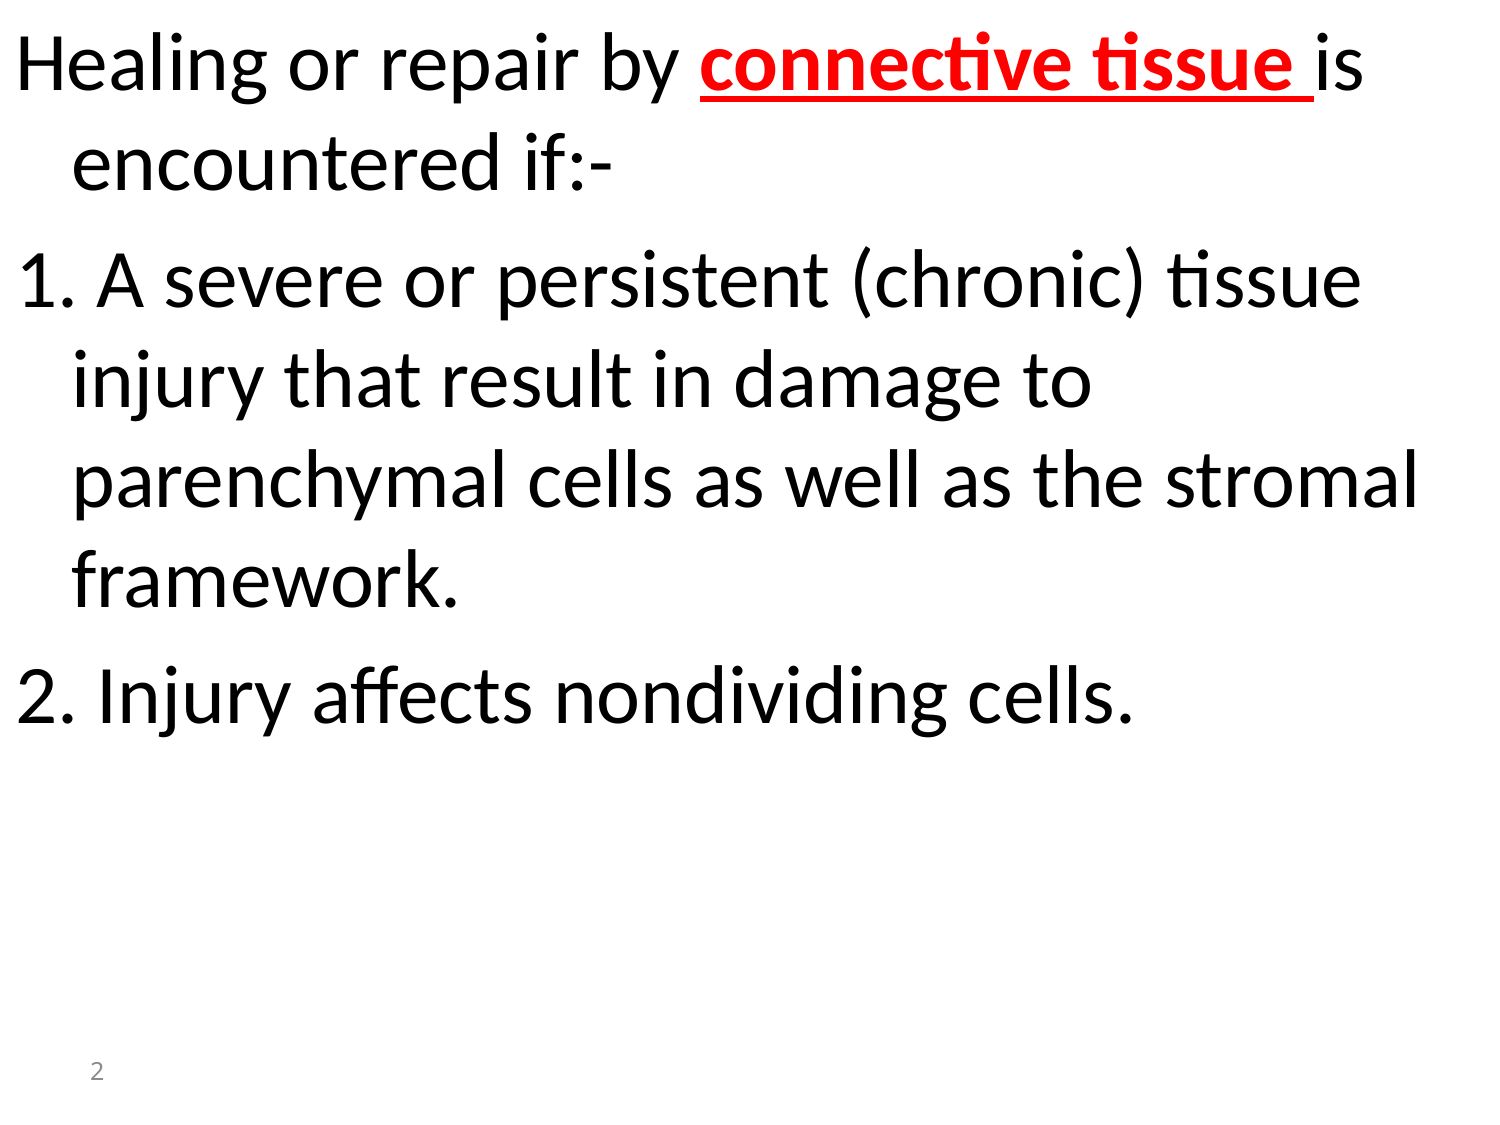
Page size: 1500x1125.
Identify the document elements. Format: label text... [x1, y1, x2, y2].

list Healing or repair by connective tissue is encountered if:- 1. A severe or persistent (chronic) tissue injury that result in damage to parenchymal cells as well as the stromal framework. 2. Injury affects nondividing cells. [0, 0, 1500, 1125]
slide_number 2 [75, 1042, 425, 1103]
